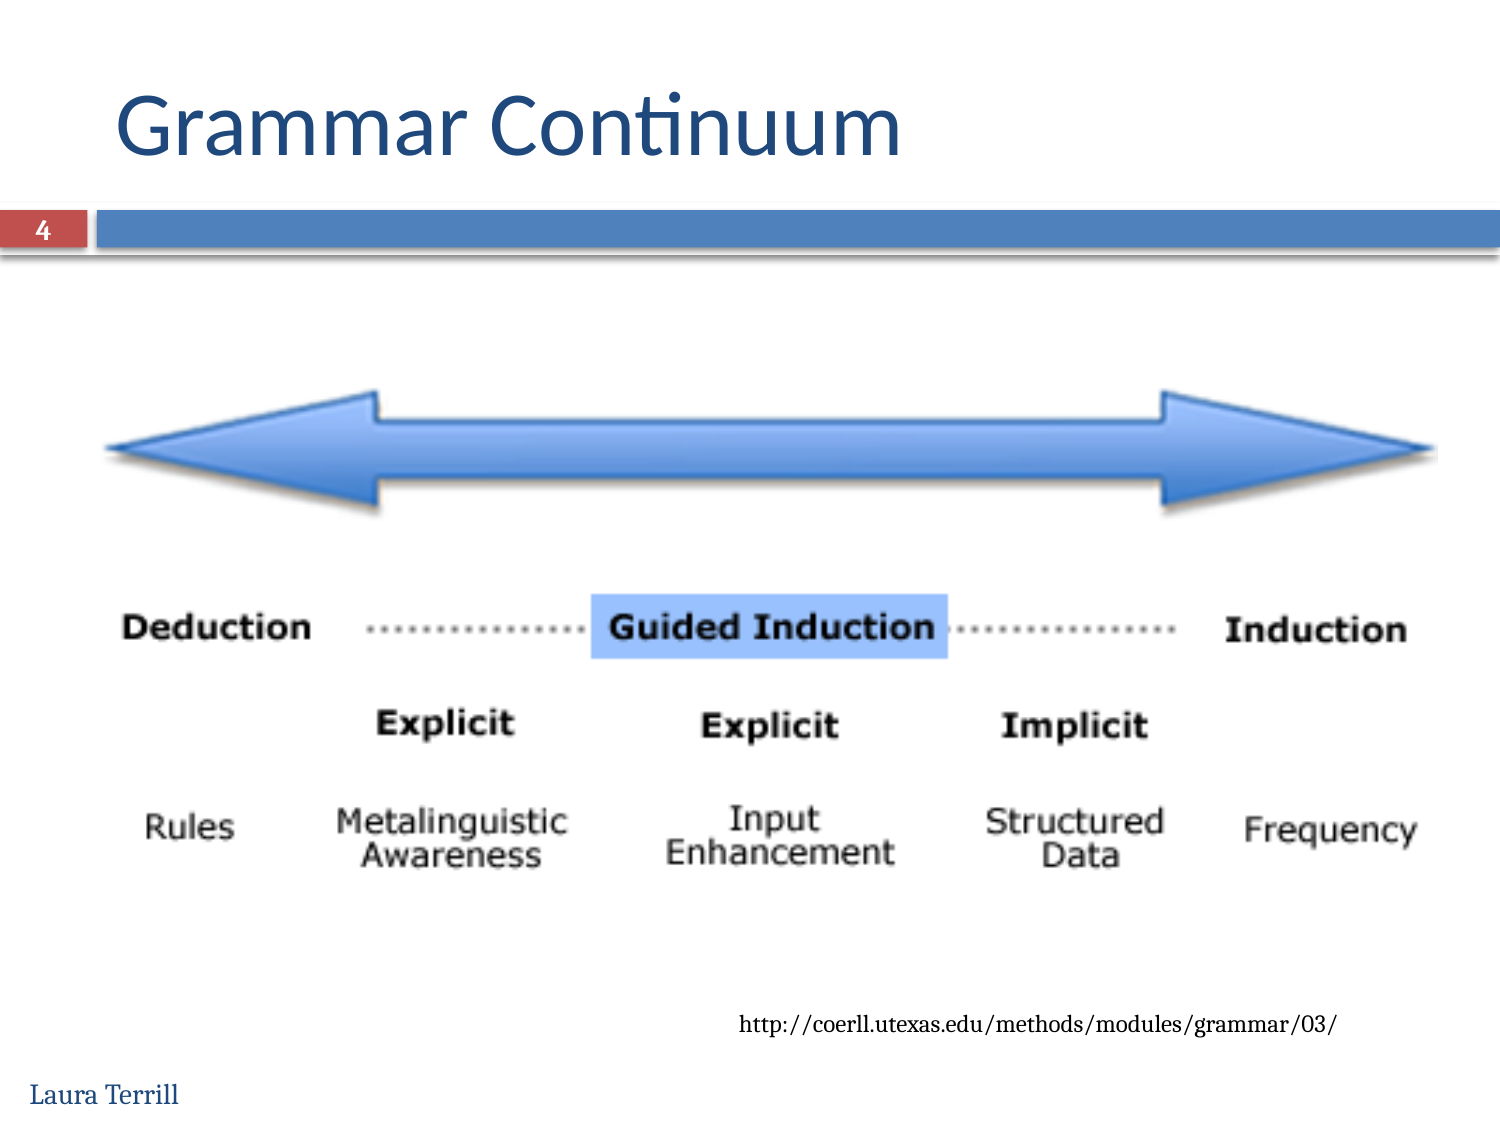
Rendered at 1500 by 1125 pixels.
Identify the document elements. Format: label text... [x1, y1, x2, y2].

slide_number 4 [0, 208, 88, 249]
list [100, 262, 1439, 1001]
title Grammar Continuum [100, 37, 1438, 200]
text_box http://coerll.utexas.edu/methods/modules/grammar/03/ [723, 1010, 1354, 1045]
footer Laura Terrill [14, 1063, 904, 1124]
